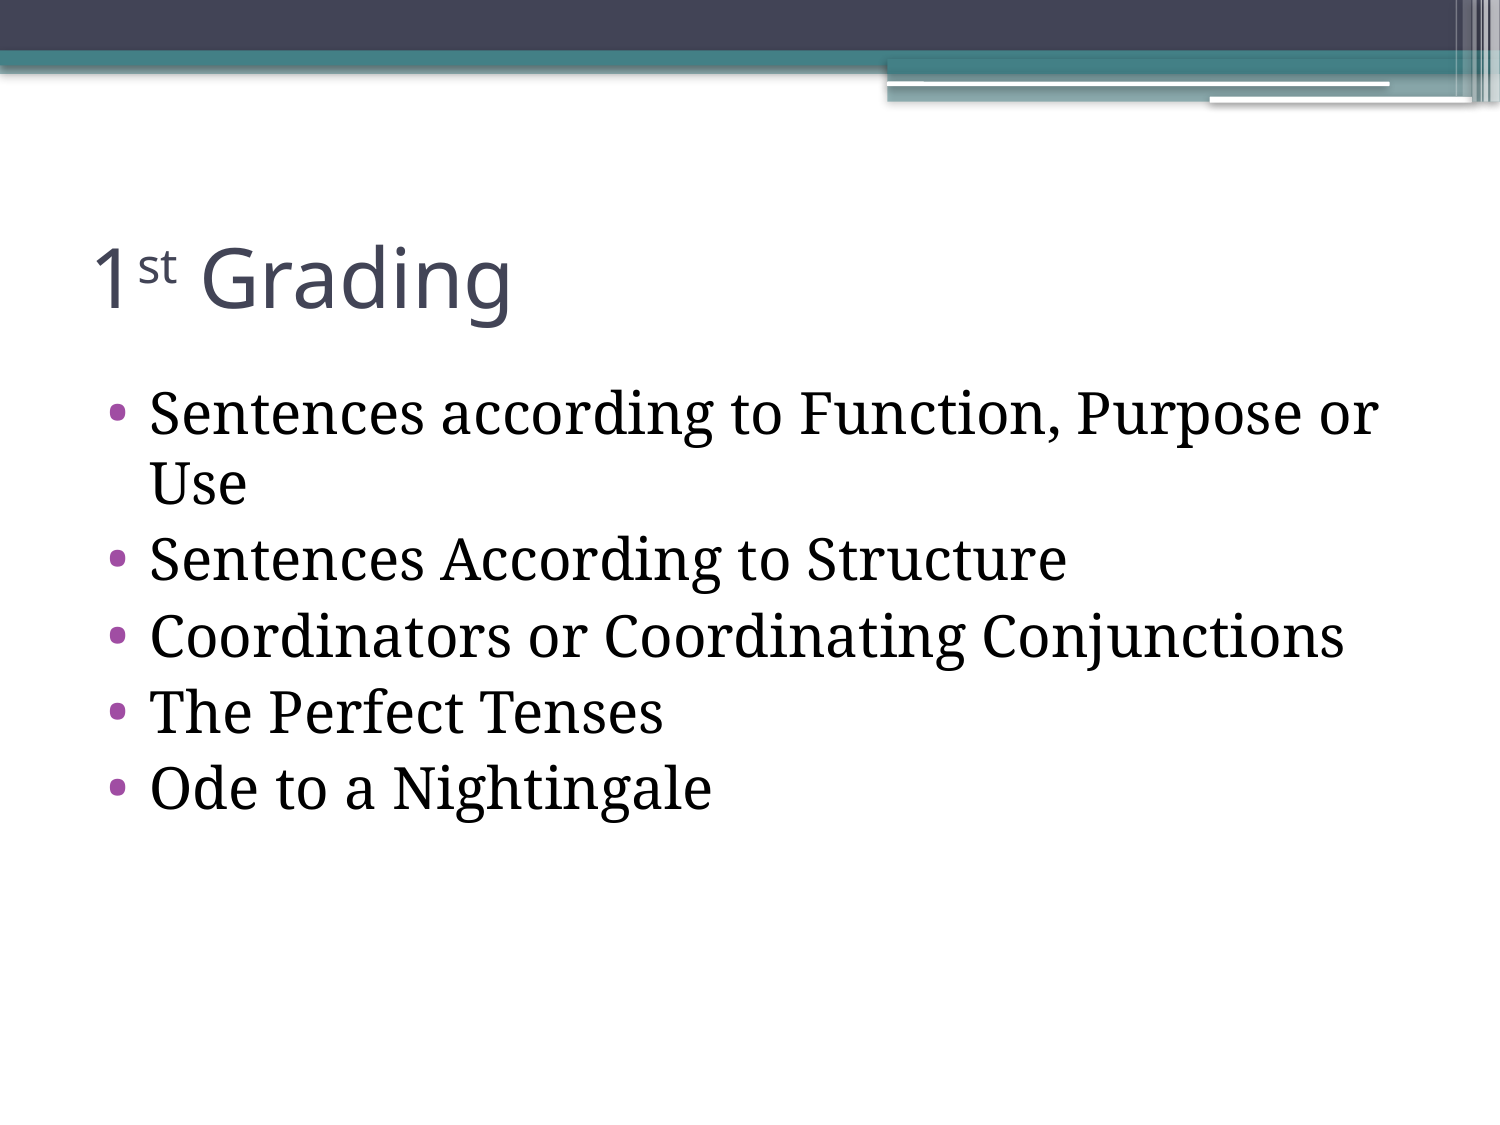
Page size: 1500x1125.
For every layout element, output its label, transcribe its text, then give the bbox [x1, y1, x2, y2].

title 1st Grading [75, 187, 1425, 363]
list Sentences according to Function, Purpose or Use Sentences According to Structure Coordinators or Coordinating Conjunctions The Perfect Tenses Ode to a Nightingale [75, 368, 1425, 1079]
